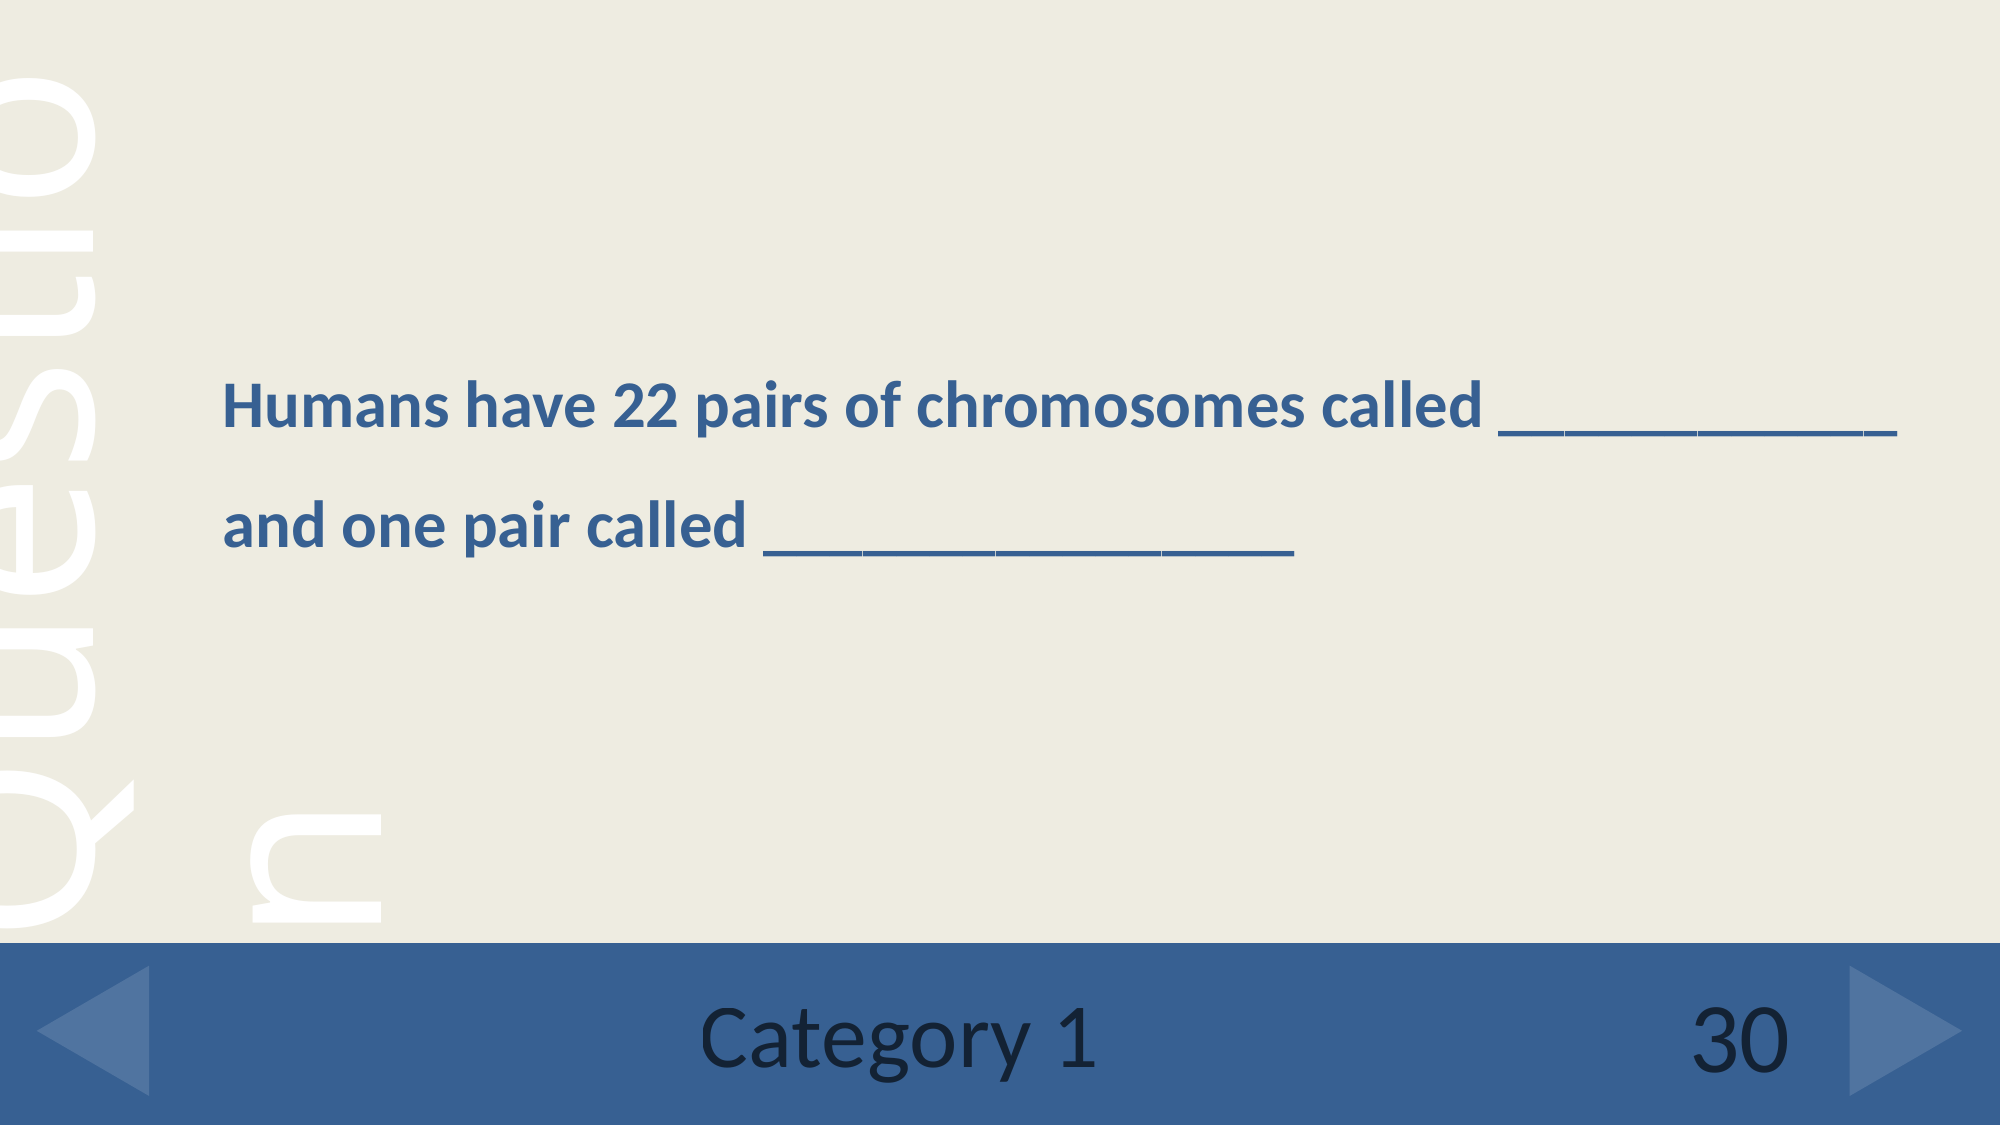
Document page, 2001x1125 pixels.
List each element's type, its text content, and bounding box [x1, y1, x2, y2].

list Humans have 22 pairs of chromosomes called ____________ and one pair called ________________ [207, 111, 1935, 850]
list 30 [1800, 967, 1806, 1097]
title Category 1 [0, 937, 1800, 1125]
